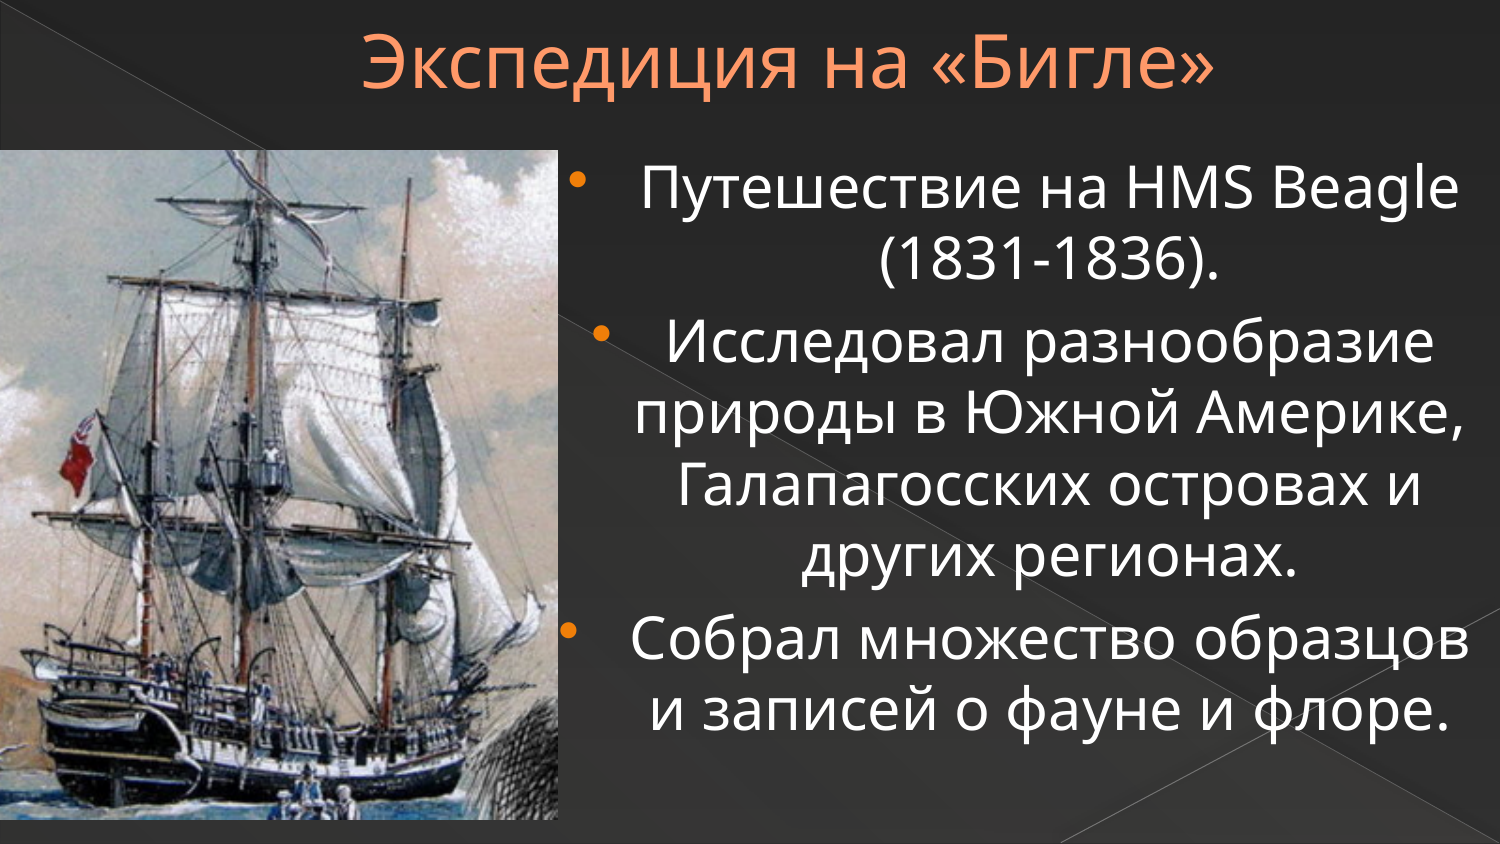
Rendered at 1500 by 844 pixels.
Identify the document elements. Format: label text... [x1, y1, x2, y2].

title Экспедиция на «Бигле» [0, 0, 1500, 141]
list Путешествие на HMS Beagle (1831-1836). Исследовал разнообразие природы в Южной Америке, Галапагосских островах и других регионах. Собрал множество образцов и записей о фауне и флоре. [525, 141, 1500, 844]
picture [0, 149, 558, 821]
